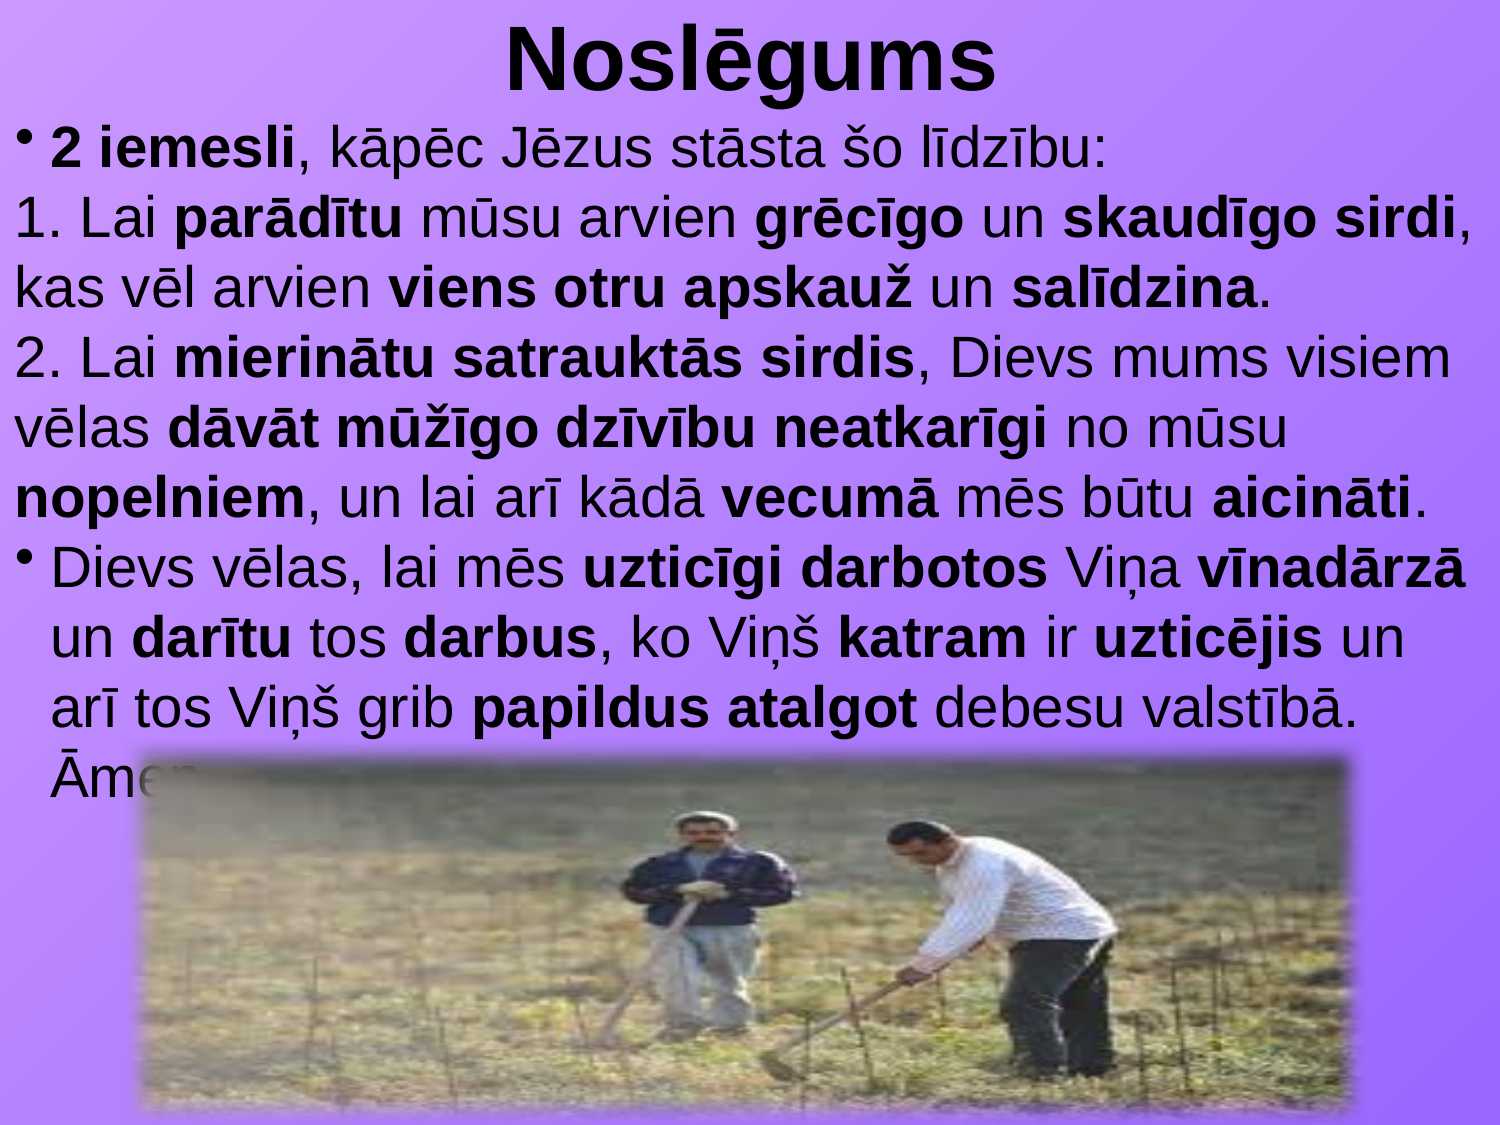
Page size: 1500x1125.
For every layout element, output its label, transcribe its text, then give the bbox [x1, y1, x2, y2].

title Noslēgums [76, 0, 1428, 101]
picture [123, 739, 1365, 1125]
text_box 2 iemesli, kāpēc Jēzus stāsta šo līdzību: 1. Lai parādītu mūsu arvien grēcīgo un skaudīgo sirdi, kas vēl arvien viens otru apskauž un salīdzina. 2. Lai mierinātu satrauktās sirdis, Dievs mums visiem vēlas dāvāt mūžīgo dzīvību neatkarīgi no mūsu nopelniem, un lai arī kādā vecumā mēs būtu aicināti. Dievs vēlas, lai mēs uzticīgi darbotos Viņa vīnadārzā un darītu tos darbus, ko Viņš katram ir uzticējis un arī tos Viņš grib papildus atalgot debesu valstībā. Āmen [0, 101, 1500, 817]
